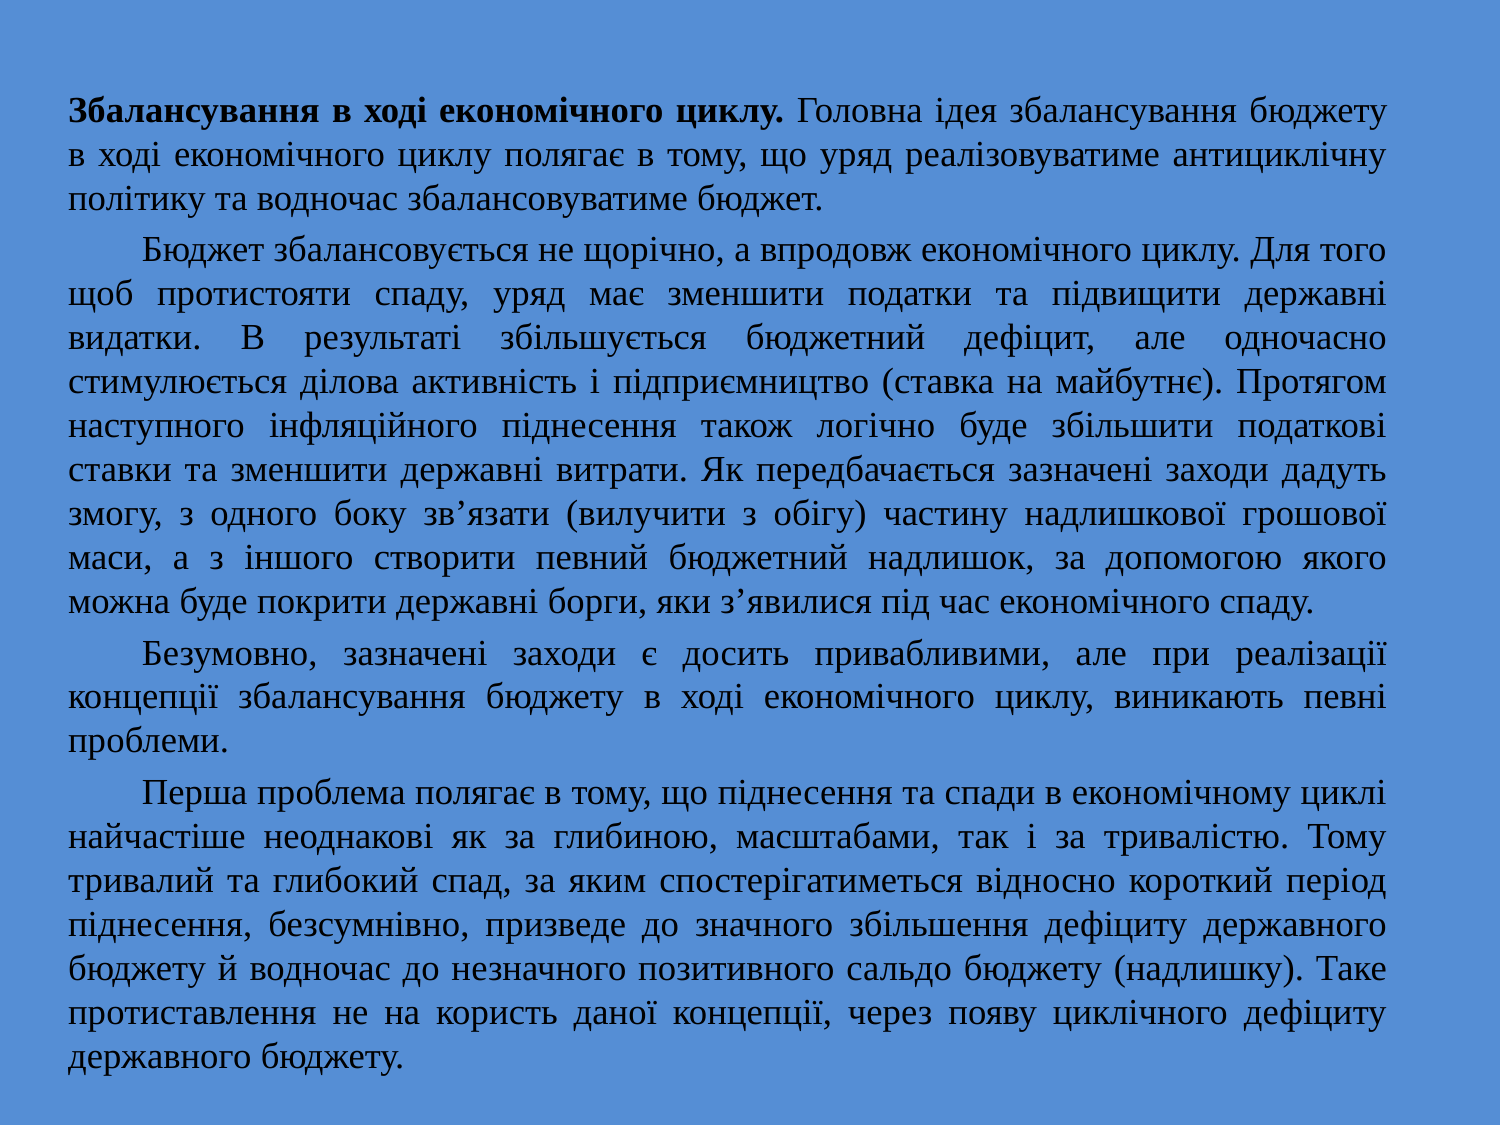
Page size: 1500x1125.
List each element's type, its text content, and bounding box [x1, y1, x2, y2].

list Збалансування в ході економічного циклу. Головна ідея збалансування бюджету в ході економічного циклу полягає в тому, що уряд реалізовуватиме антициклічну політику та водночас збалансовуватиме бюджет. Бюджет збалансовується не щорічно, а впродовж економічного циклу. Для того щоб протистояти спаду, уряд має зменшити податки та підвищити державні видатки. В результаті збільшується бюджетний дефіцит, але одночасно стимулюється ділова активність і підприємництво (ставка на майбутнє). Протягом наступного інфляційного піднесення також логічно буде збільшити податкові ставки та зменшити державні витрати. Як передбачається зазначені заходи дадуть змогу, з одного боку зв’язати (вилучити з обігу) частину надлишкової грошової маси, а з іншого створити певний бюджетний надлишок, за допомогою якого можна буде покрити державні борги, яки з’явилися під час економічного спаду. Безумовно, зазначені заходи є досить привабливими, але при реалізації концепції збалансування бюджету в ході економічного циклу, виникають певні проблеми. Перша проблема полягає в тому, що піднесення та спади в економічному циклі найчастіше неоднакові як за глибиною, масштабами, так і за тривалістю. Тому тривалий та глибокий спад, за яким спостерігатиметься відносно короткий період піднесення, безсумнівно, призведе до значного збільшення дефіциту державного бюджету й водночас до незначного позитивного сальдо бюджету (надлишку). Таке протиставлення не на користь даної концепції, через появу циклічного дефіциту державного бюджету. [53, 78, 1404, 1094]
